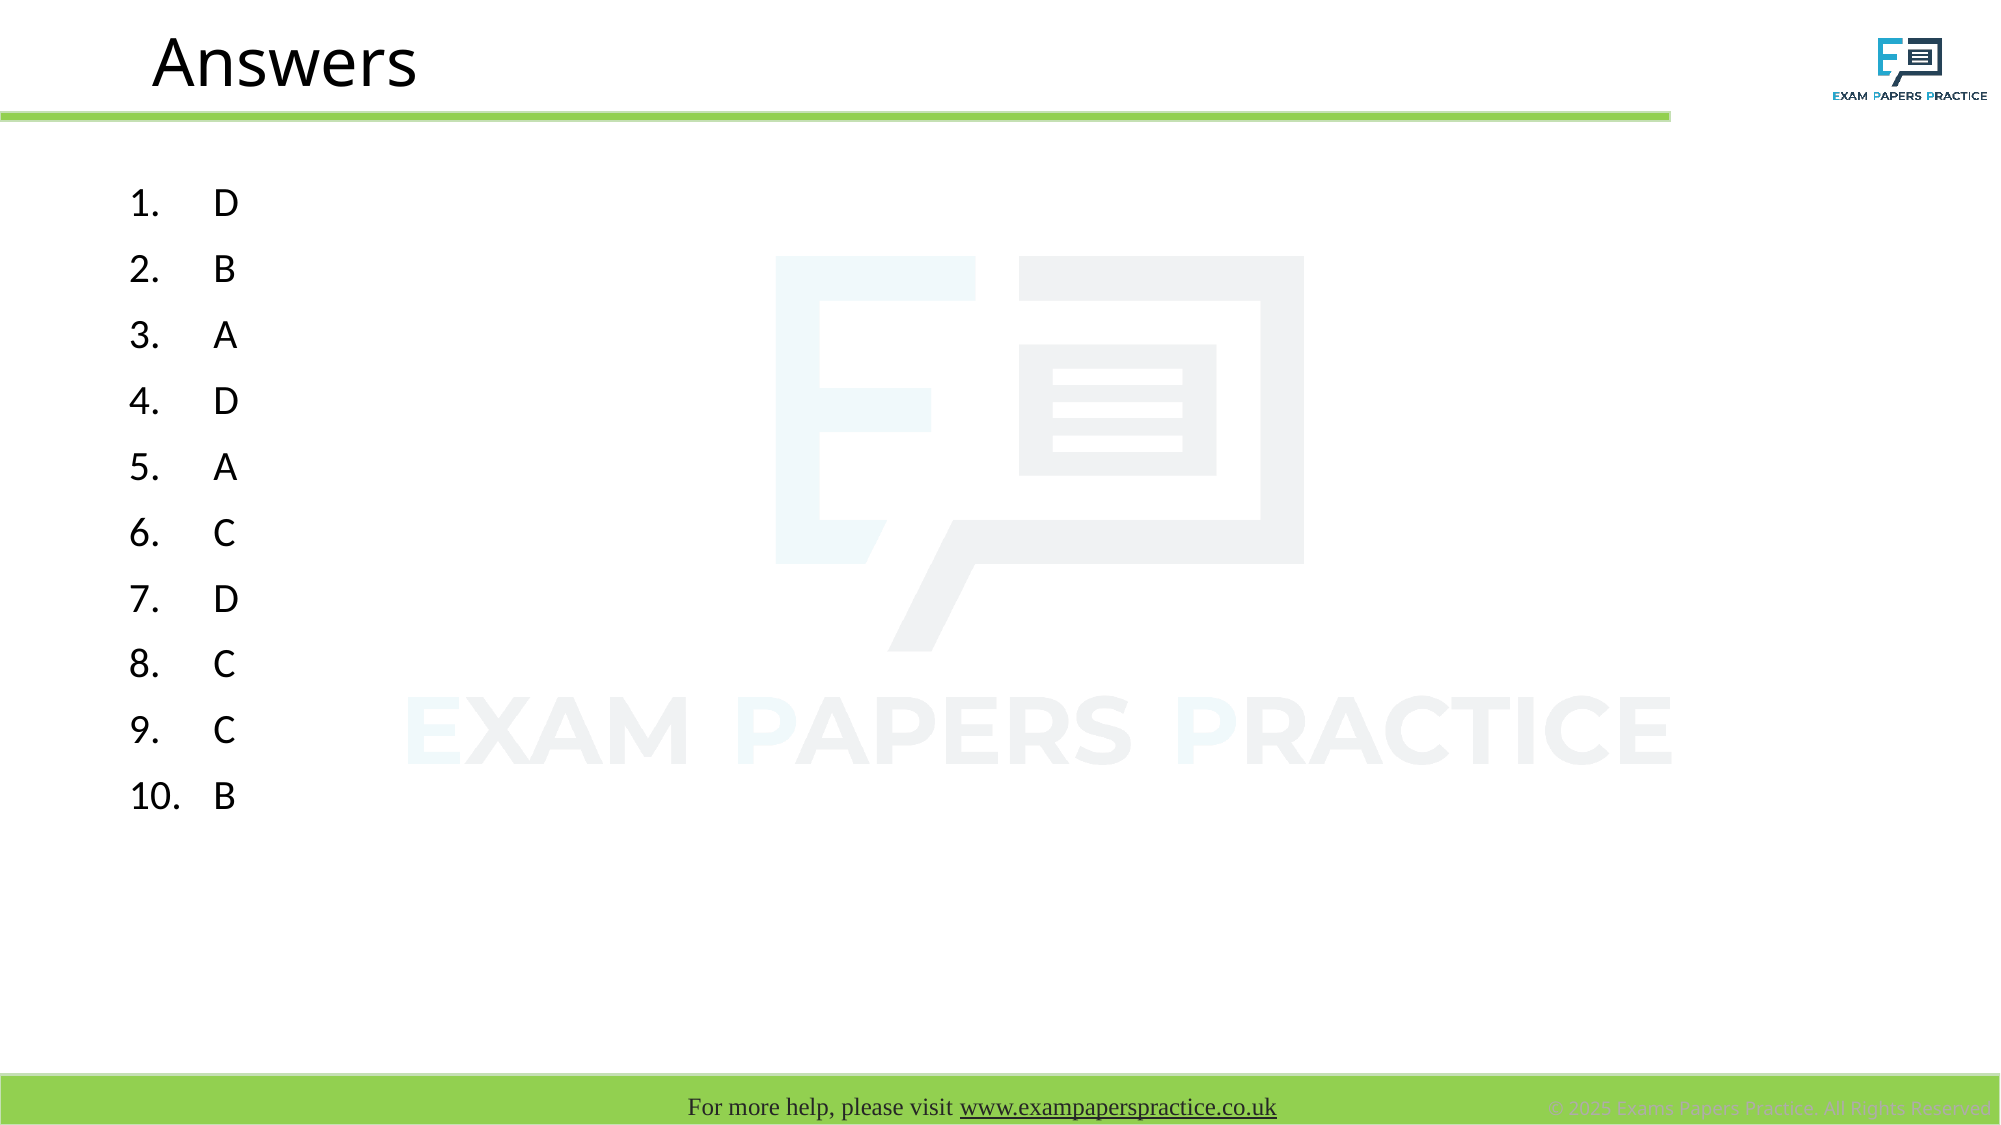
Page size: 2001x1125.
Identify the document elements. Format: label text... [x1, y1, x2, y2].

title Answers [137, 59, 1863, 70]
list D B A D A C D C C B [113, 173, 1839, 887]
